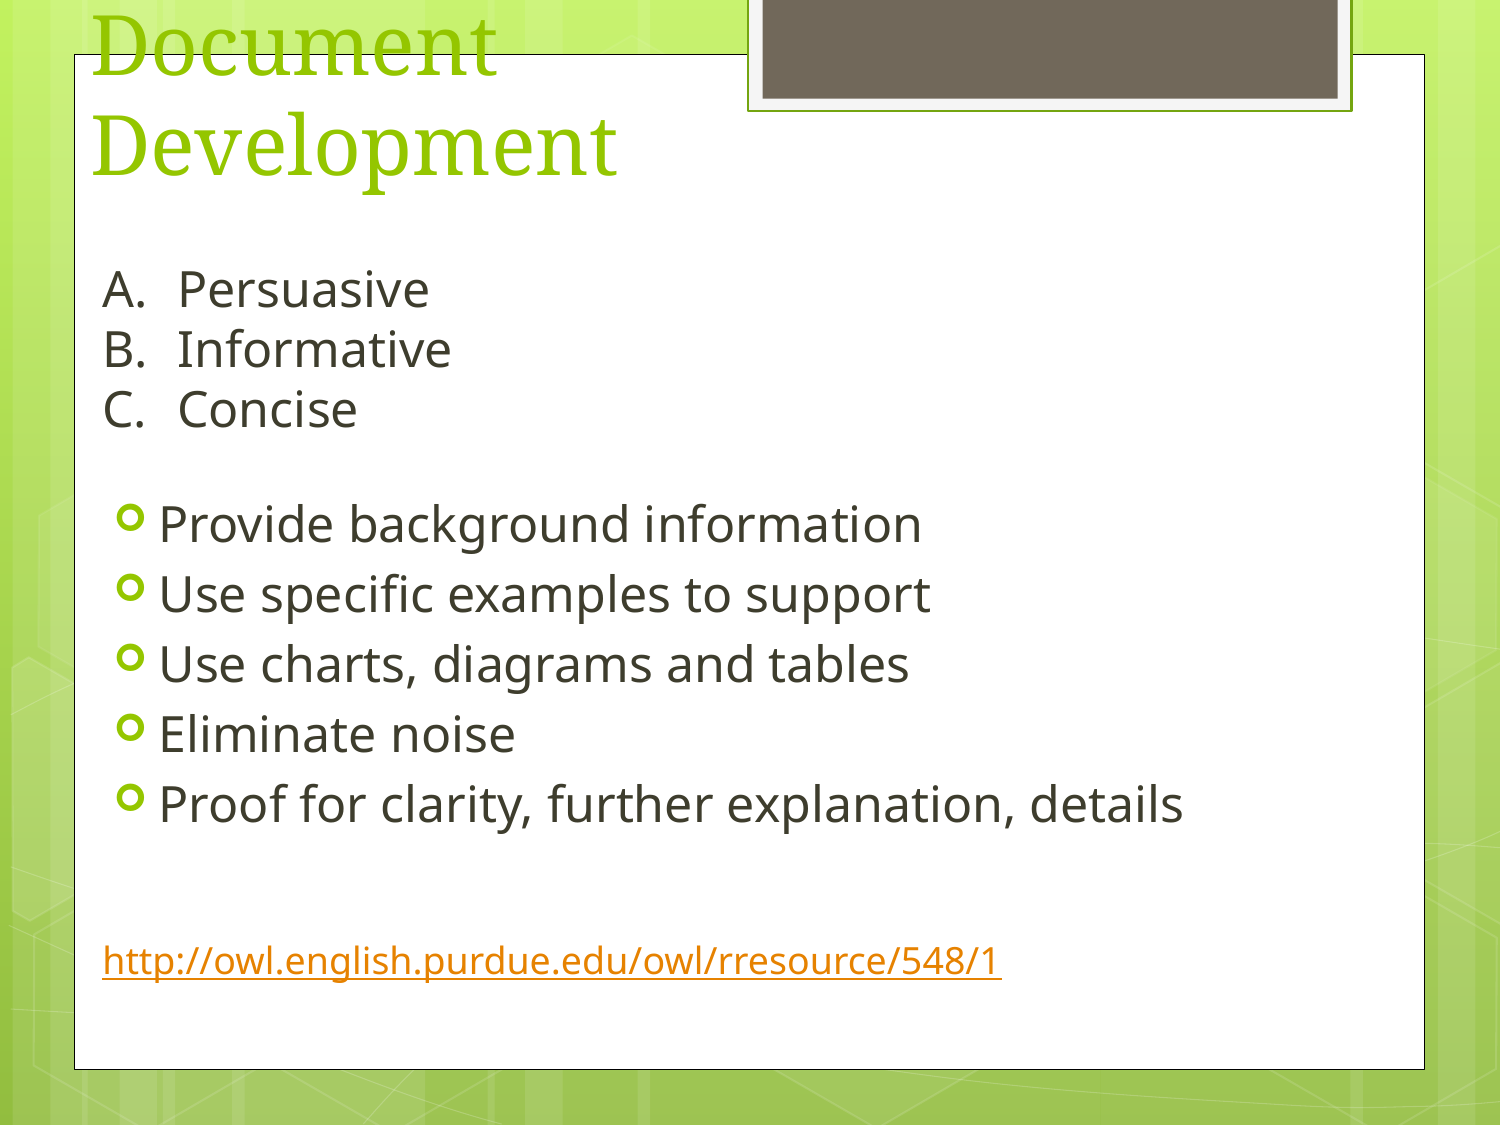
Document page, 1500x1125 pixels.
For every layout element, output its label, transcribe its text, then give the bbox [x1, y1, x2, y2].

title Document Development [75, 50, 963, 200]
text_box Persuasive Informative Concise Provide background information Use specific examples to support Use charts, diagrams and tables Eliminate noise Proof for clarity, further explanation, details http://owl.english.purdue.edu/owl/rresource/548/1 [87, 249, 1375, 1086]
